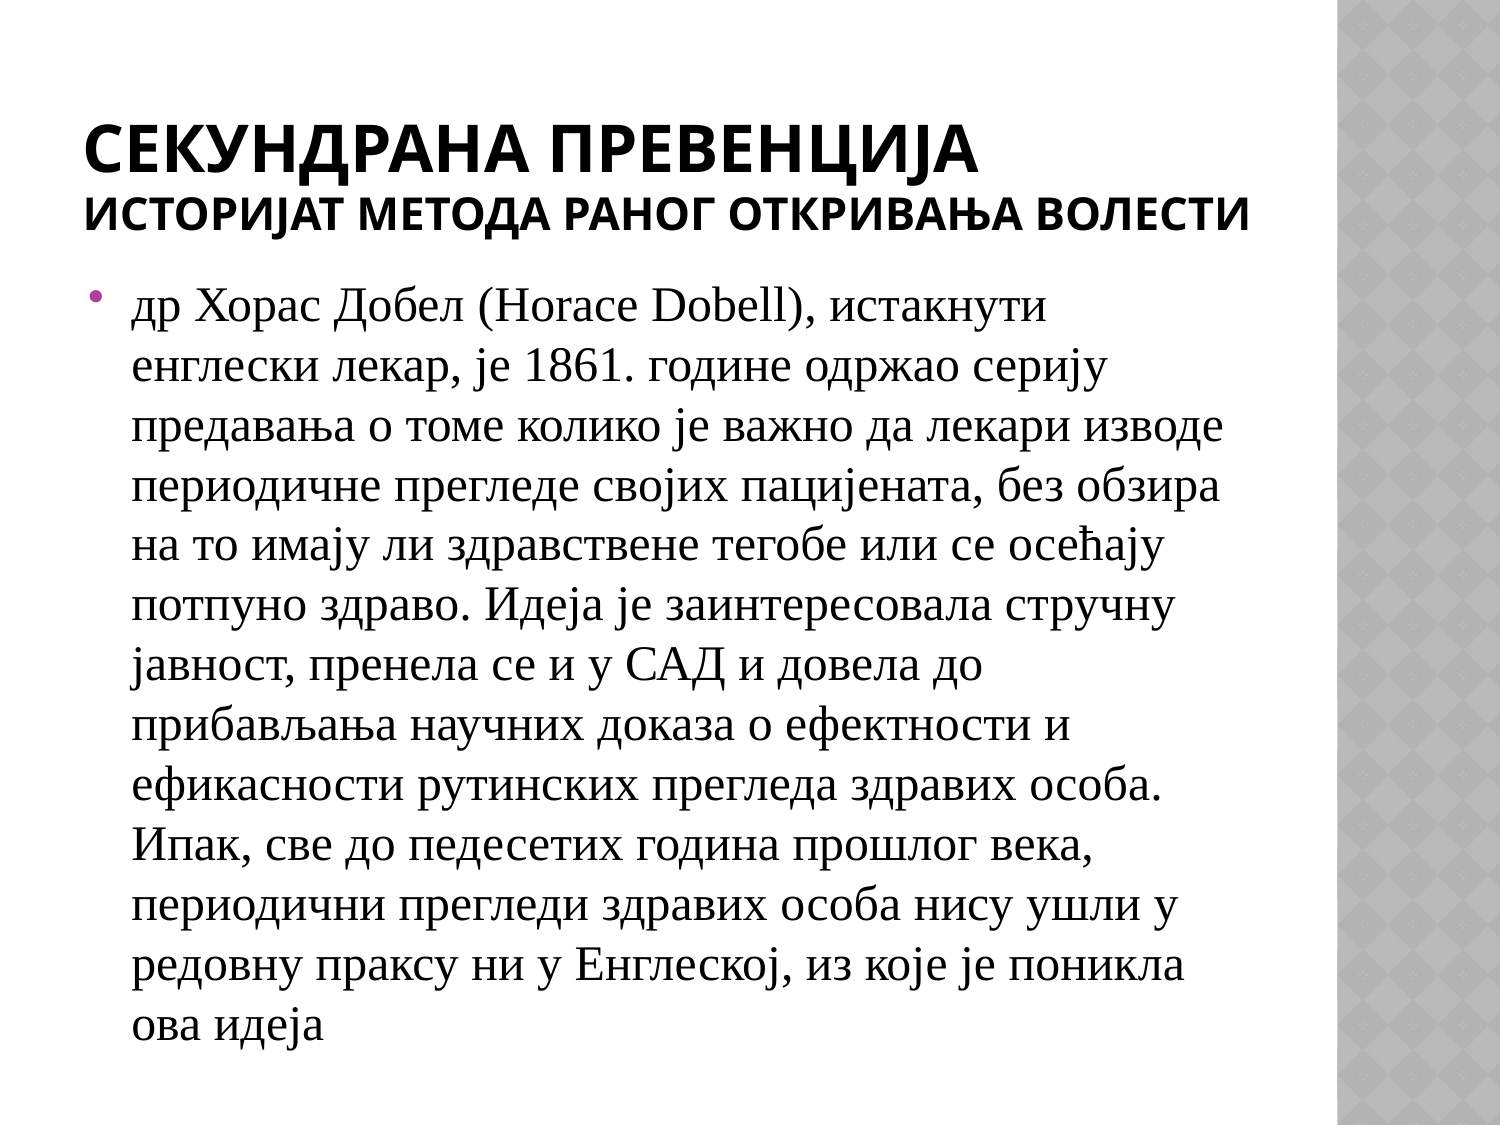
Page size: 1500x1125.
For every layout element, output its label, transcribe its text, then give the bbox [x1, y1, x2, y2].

list др Хорас Добел (Horace Dobell), истакнути енглески лекар, је 1861. године одржао серију предавања о томе колико је важно да лекари изводе периодичне прегледе својих пацијената, без обзира на то имају ли здравствене тегобе или се осећају потпуно здраво. Идеја је заинтересовала стручну јавност, пренела се и у САД и довела до прибављања научних доказа о ефектности и ефикасности рутинских прегледа здравих особа. Ипак, све до педесетих година прошлог века, периодични прегледи здравих особа нису ушли у редовну праксу ни у Енглеској, из које је поникла ова идеја [75, 264, 1263, 1059]
title Секундрана превенција историјат mетода раног otкривања bолести [75, 52, 1263, 240]
